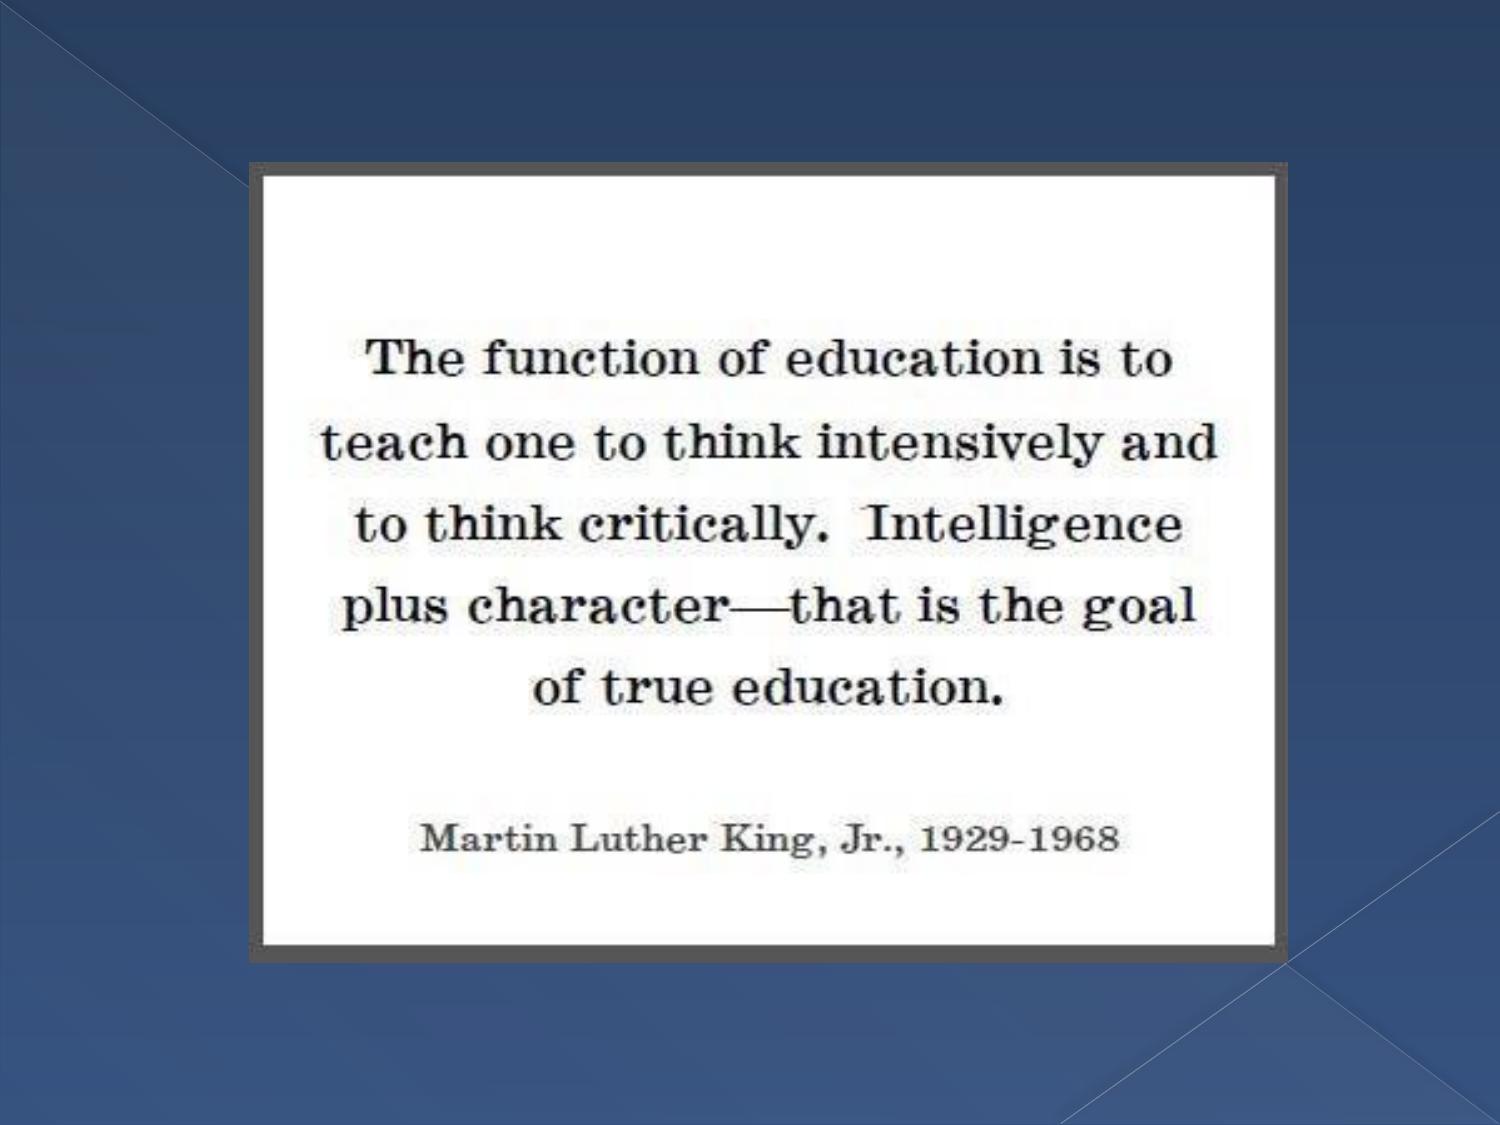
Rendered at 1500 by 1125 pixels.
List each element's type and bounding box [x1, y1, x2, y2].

list [249, 162, 1288, 963]
